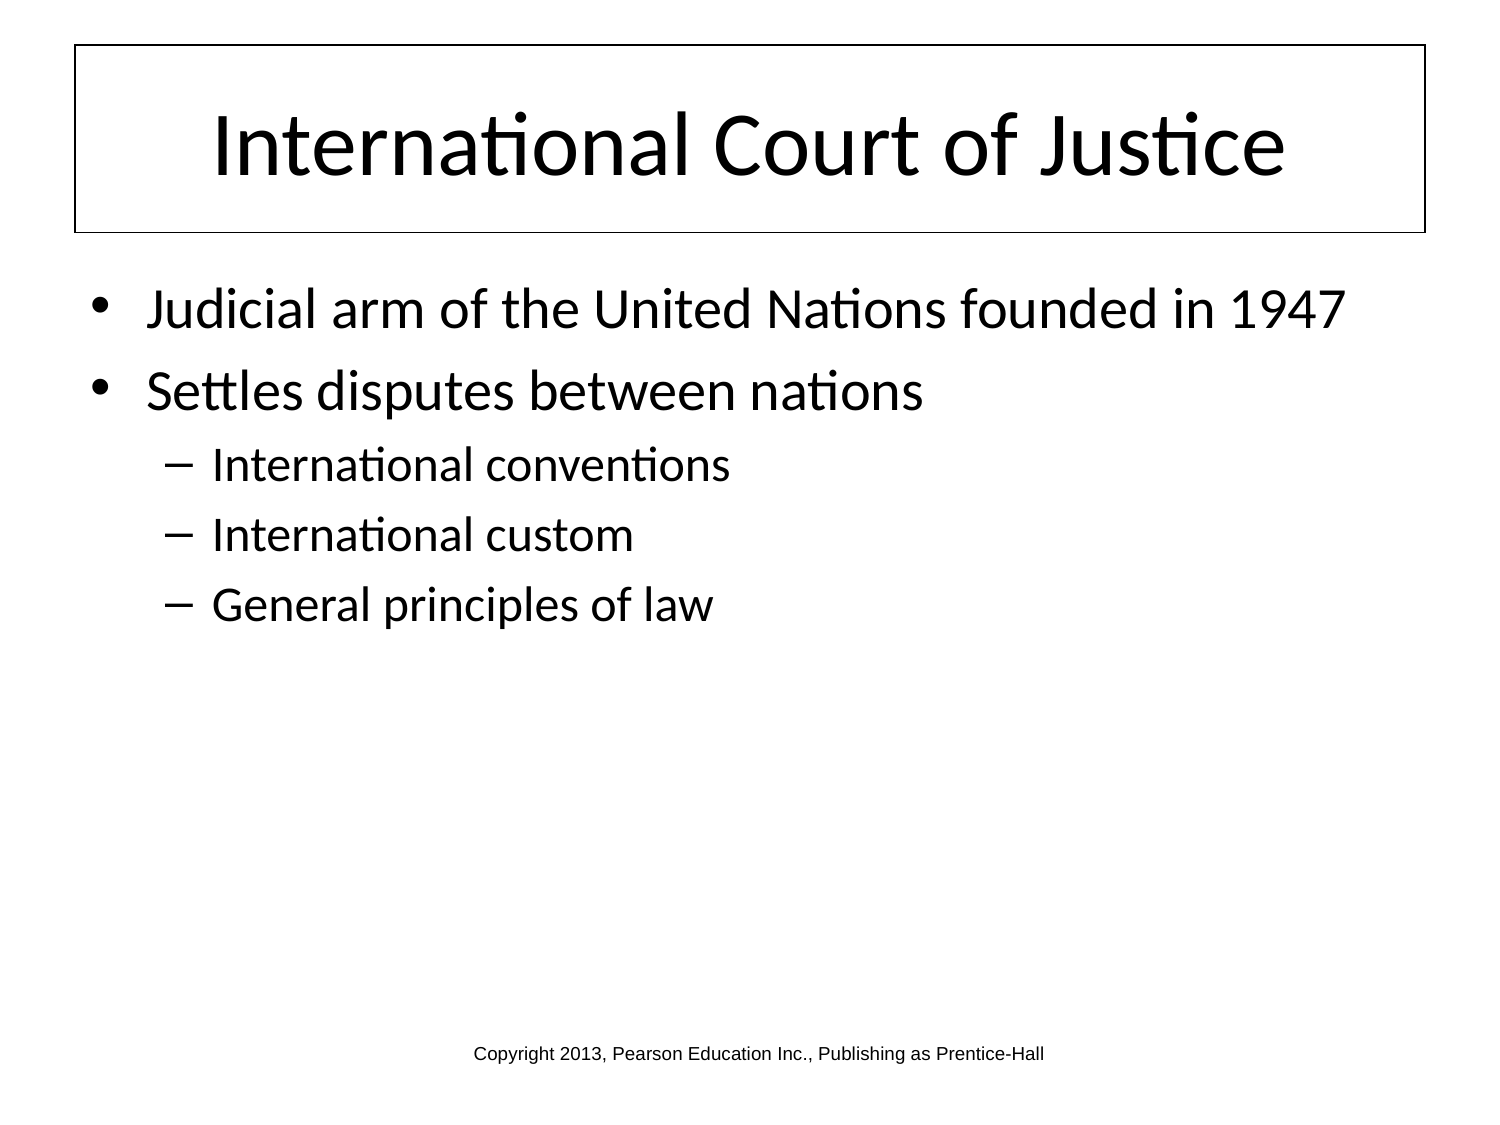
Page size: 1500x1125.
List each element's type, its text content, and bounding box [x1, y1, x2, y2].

text_box Copyright 2013, Pearson Education Inc., Publishing as Prentice-Hall [459, 1033, 1059, 1094]
title International Court of Justice [74, 44, 1426, 233]
list Judicial arm of the United Nations founded in 1947 Settles disputes between nations International conventions International custom General principles of law [74, 262, 1426, 1006]
